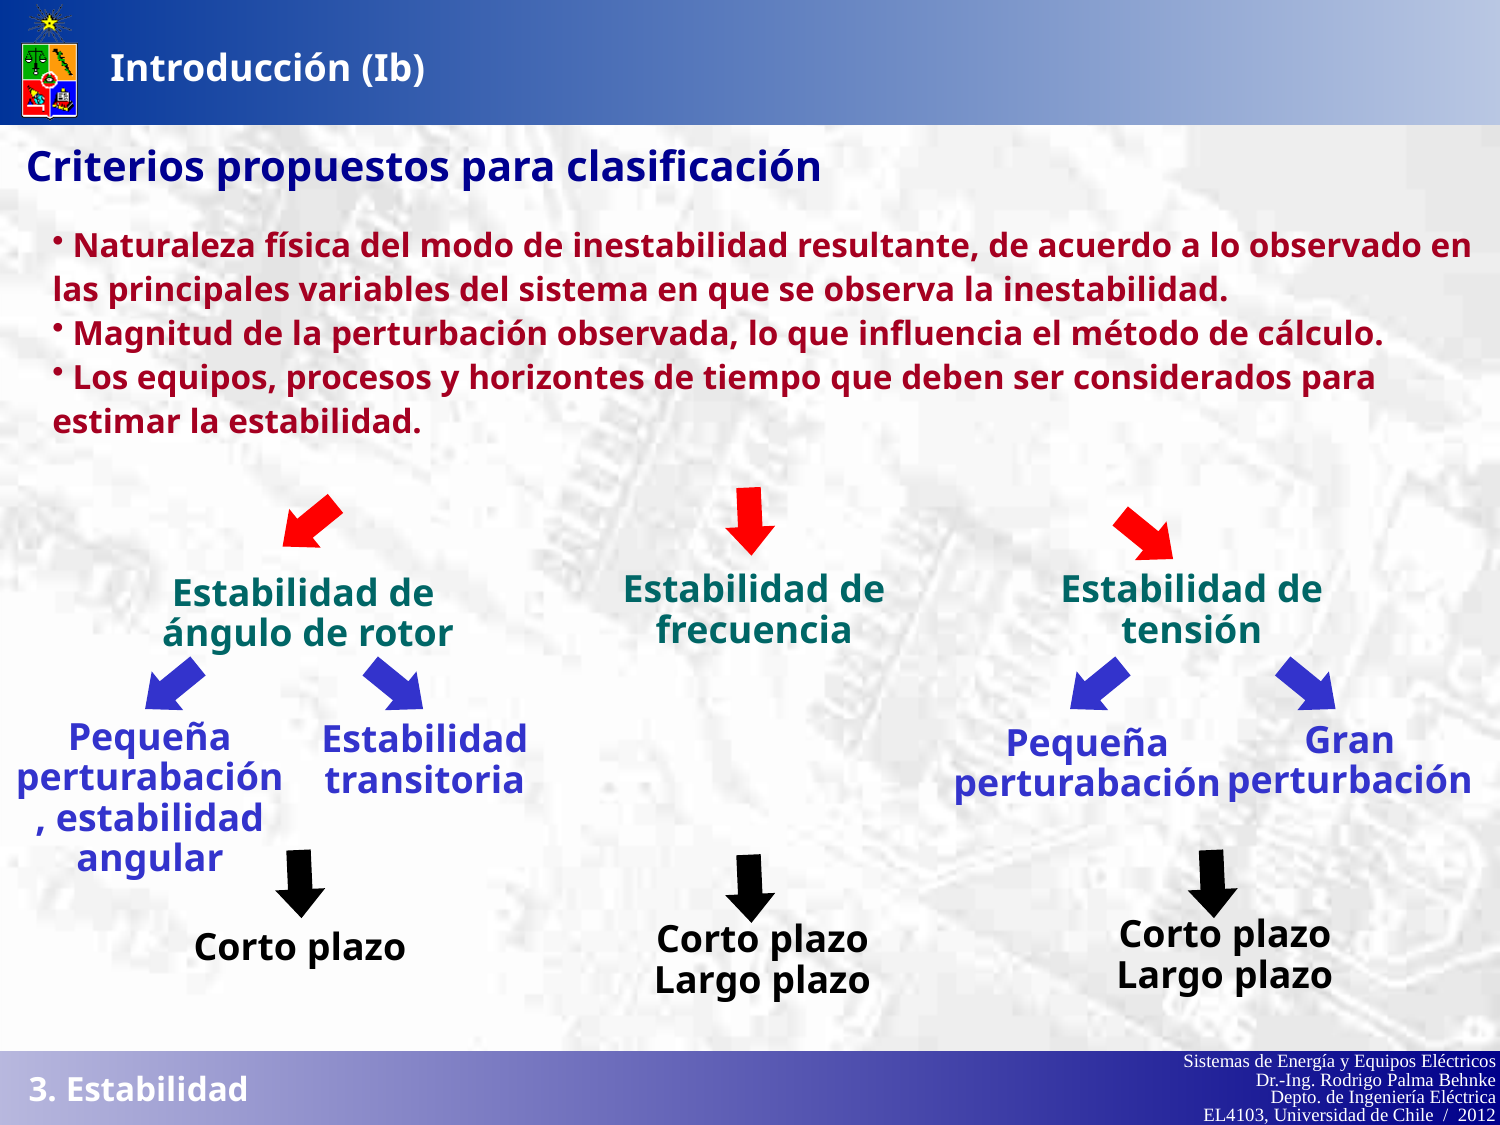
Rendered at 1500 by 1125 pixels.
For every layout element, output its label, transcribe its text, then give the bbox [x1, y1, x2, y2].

text_box Pequeña perturabación [937, 716, 1238, 813]
picture [0, 125, 1500, 1051]
text_box Estabilidad transitoria [274, 712, 575, 809]
text_box Gran perturbación [1199, 713, 1500, 810]
text_box [145, 656, 206, 711]
text_box [275, 849, 326, 919]
text_box [282, 493, 344, 548]
text_box [1112, 506, 1174, 561]
picture [10, 0, 89, 124]
text_box [1274, 656, 1336, 711]
text_box Introducción (Ib) [95, 36, 1365, 97]
text_box [725, 486, 776, 556]
text_box [725, 854, 776, 923]
text_box Corto plazo Largo plazo [612, 912, 913, 1009]
text_box Estabilidad de tensión [987, 562, 1397, 659]
text_box [1187, 849, 1238, 919]
text_box Corto plazo [149, 920, 450, 976]
text_box Corto plazo Largo plazo [1074, 907, 1375, 1004]
text_box Naturaleza física del modo de inestabilidad resultante, de acuerdo a lo observado en las principales variables del sistema en que se observa la inestabilidad. Magnitud de la perturbación observada, lo que influencia el método de cálculo. Los equipos, procesos y horizontes de tiempo que deben ser considerados para estimar la estabilidad. [37, 212, 1500, 448]
text_box [362, 656, 424, 711]
text_box Criterios propuestos para clasificación [10, 141, 838, 233]
text_box Estabilidad de frecuencia [549, 562, 959, 659]
text_box Estabilidad de ángulo de rotor [104, 566, 513, 663]
text_box 3. Estabilidad [13, 1071, 1283, 1115]
text_box Pequeña perturabación, estabilidad angular [0, 710, 300, 888]
text_box [1070, 656, 1131, 711]
